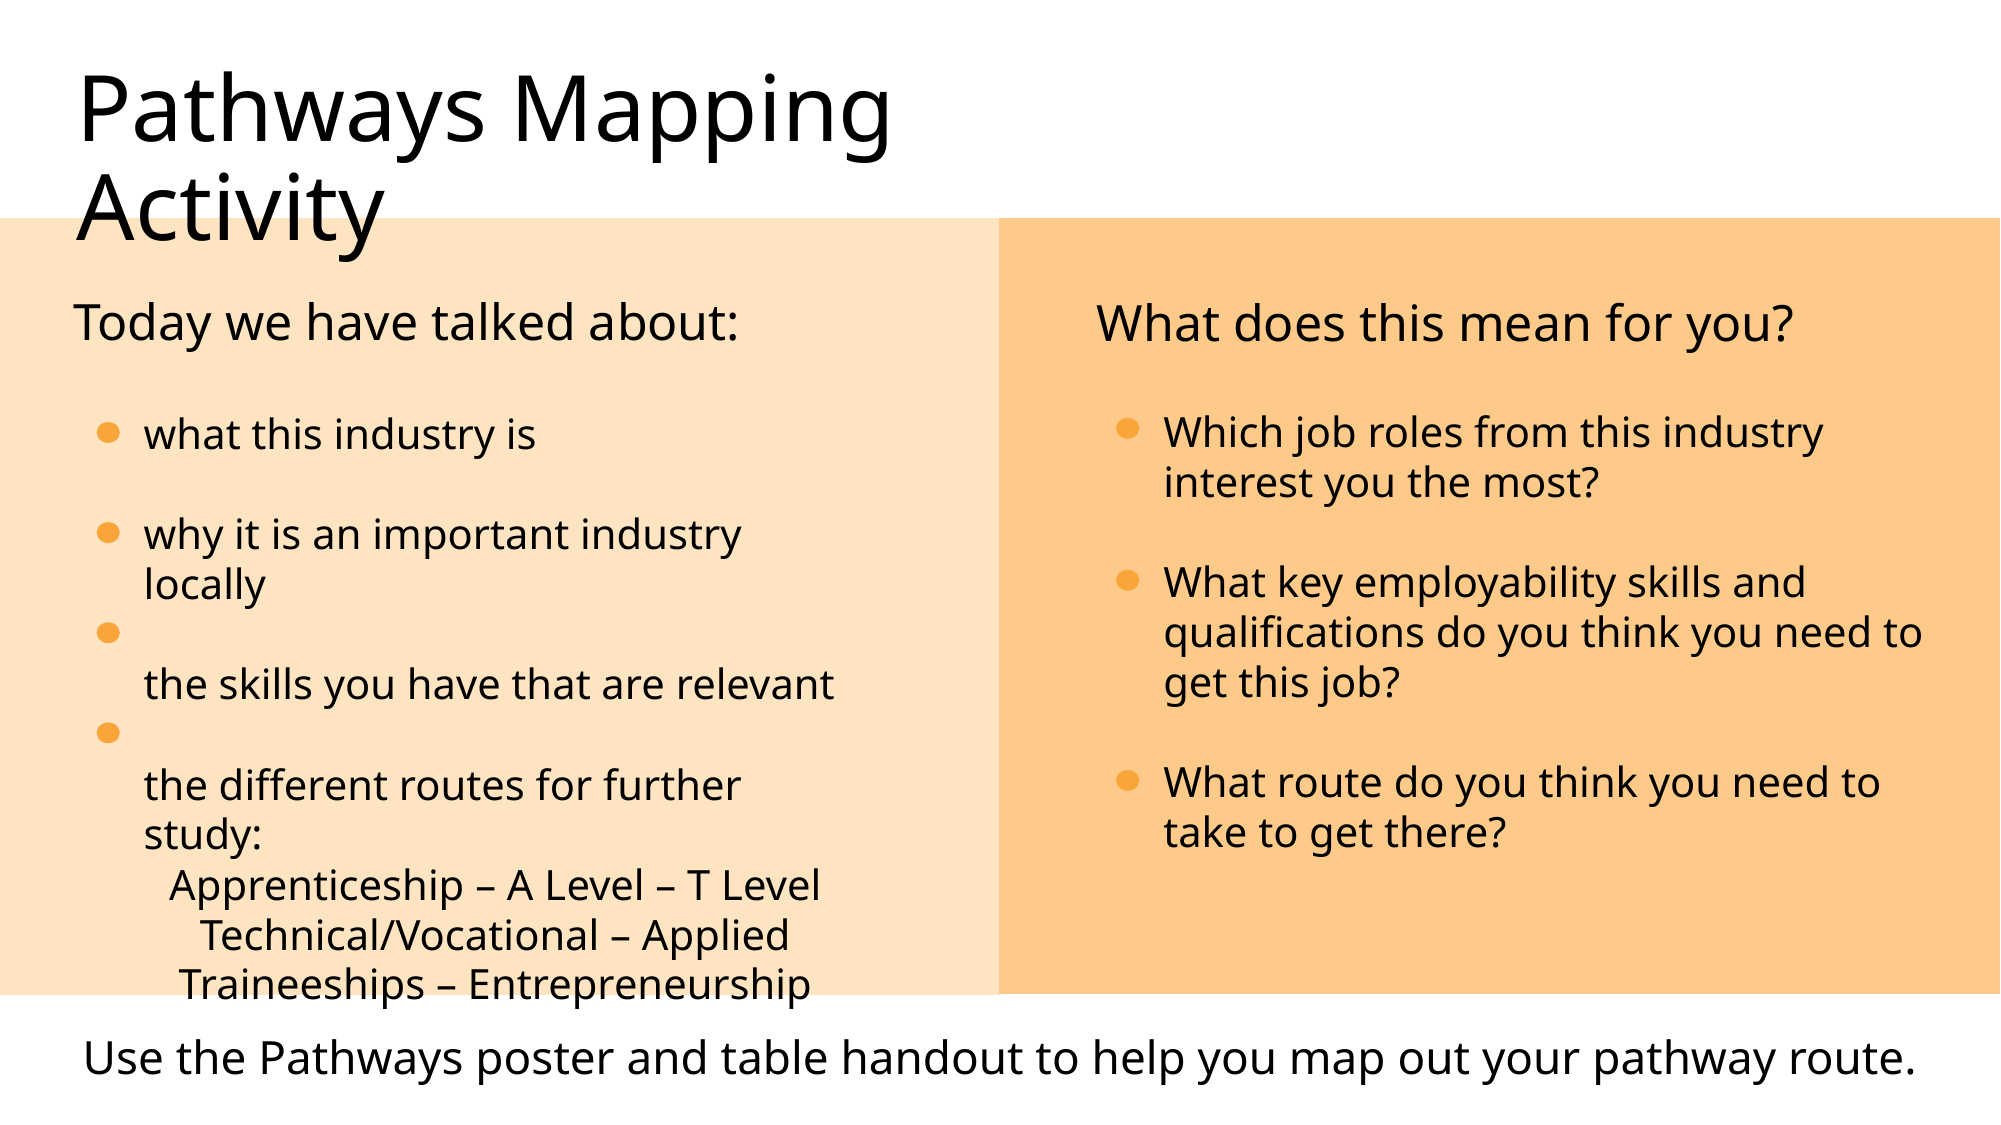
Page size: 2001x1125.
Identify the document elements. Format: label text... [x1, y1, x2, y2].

text_box [1116, 417, 1140, 439]
text_box [0, 218, 1001, 995]
text_box [96, 622, 120, 644]
text_box [999, 218, 2000, 994]
text_box Use the Pathways poster and table handout to help you map out your pathway route. [0, 1021, 2000, 1092]
text_box Today we have talked about: [58, 283, 756, 358]
text_box [1116, 569, 1140, 591]
text_box what this industry is why it is an important industry locally the skills you have that are relevant the different routes for further study: Apprenticeship – A Level – T Level Technical/Vocational – Applied Traineeships – Entrepreneurship [129, 400, 862, 1016]
text_box [96, 722, 120, 744]
text_box [1116, 770, 1140, 791]
text_box What does this mean for you? [1081, 283, 1924, 359]
text_box [96, 422, 120, 443]
text_box [96, 522, 120, 543]
text_box Which job roles from this industry interest you the most? What key employability skills and qualifications do you think you need to get this job? What route do you think you need to take to get there? [1148, 398, 1939, 913]
text_box Pathways Mapping Activity [61, 54, 1215, 219]
